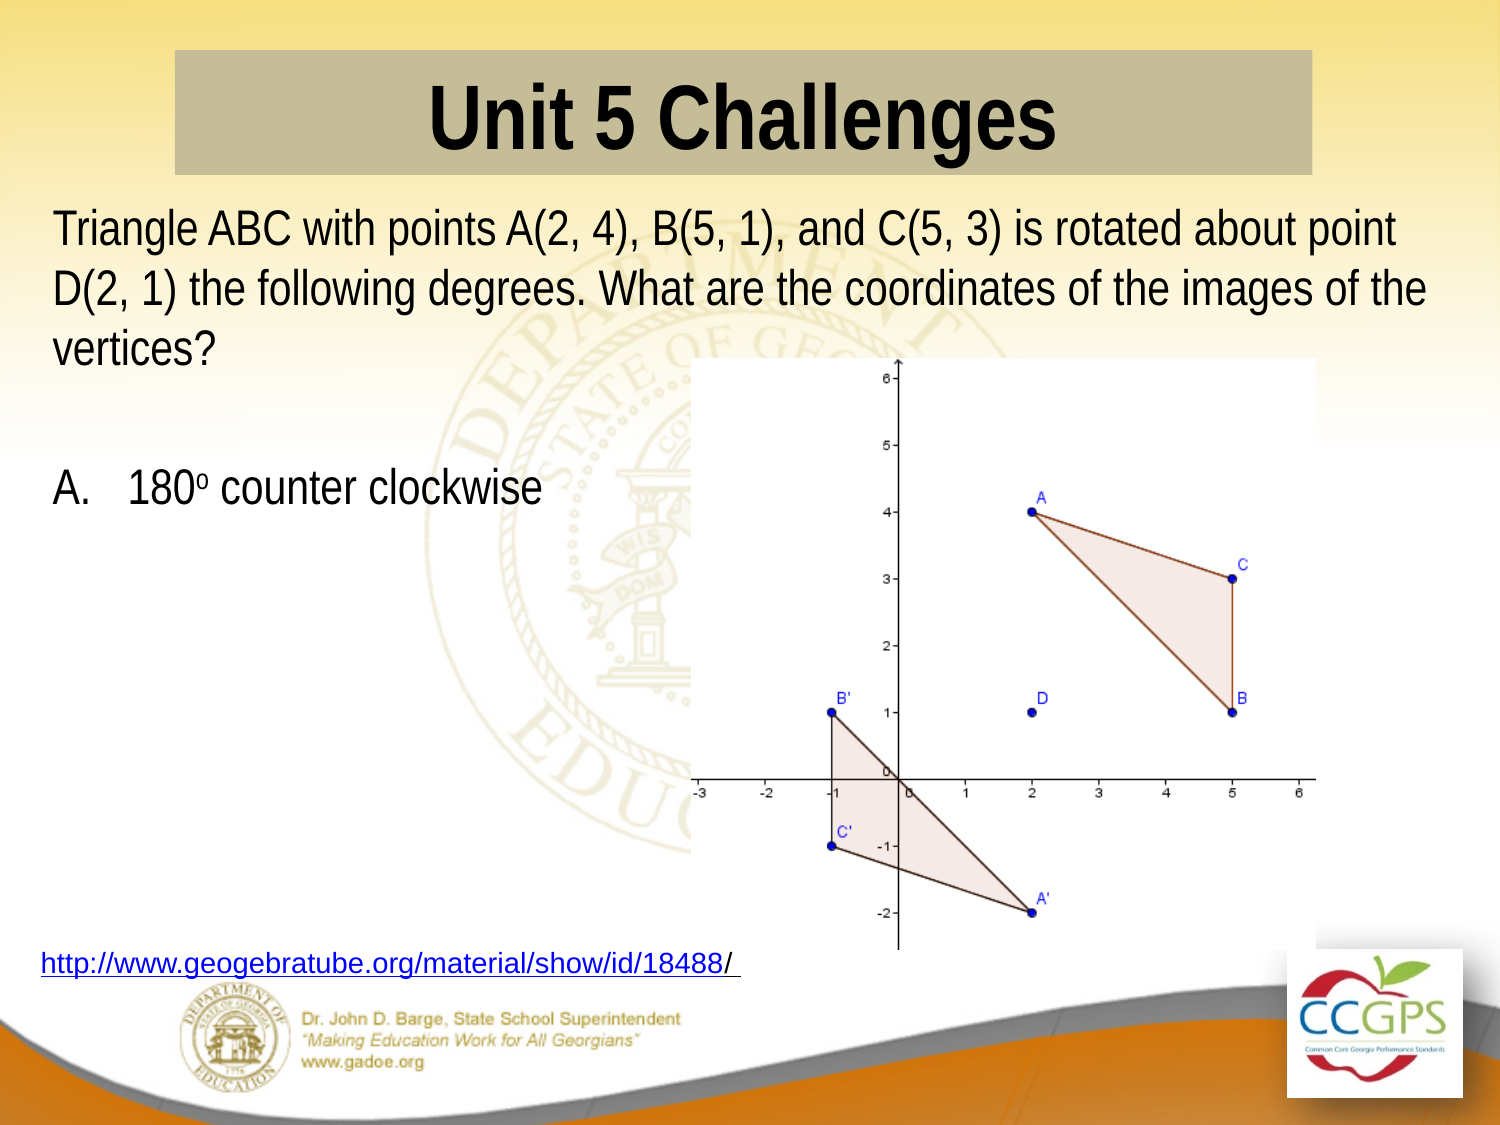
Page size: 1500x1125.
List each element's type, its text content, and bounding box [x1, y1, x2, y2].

picture [0, 0, 1500, 1125]
title Unit 5 Challenges [174, 49, 1313, 176]
text_box http://www.geogebratube.org/material/show/id/18488/ [25, 937, 756, 988]
list Triangle ABC with points A(2, 4), B(5, 1), and C(5, 3) is rotated about point D(2, 1) the following degrees. What are the coordinates of the images of the vertices? 180o counter clockwise [37, 187, 1463, 937]
